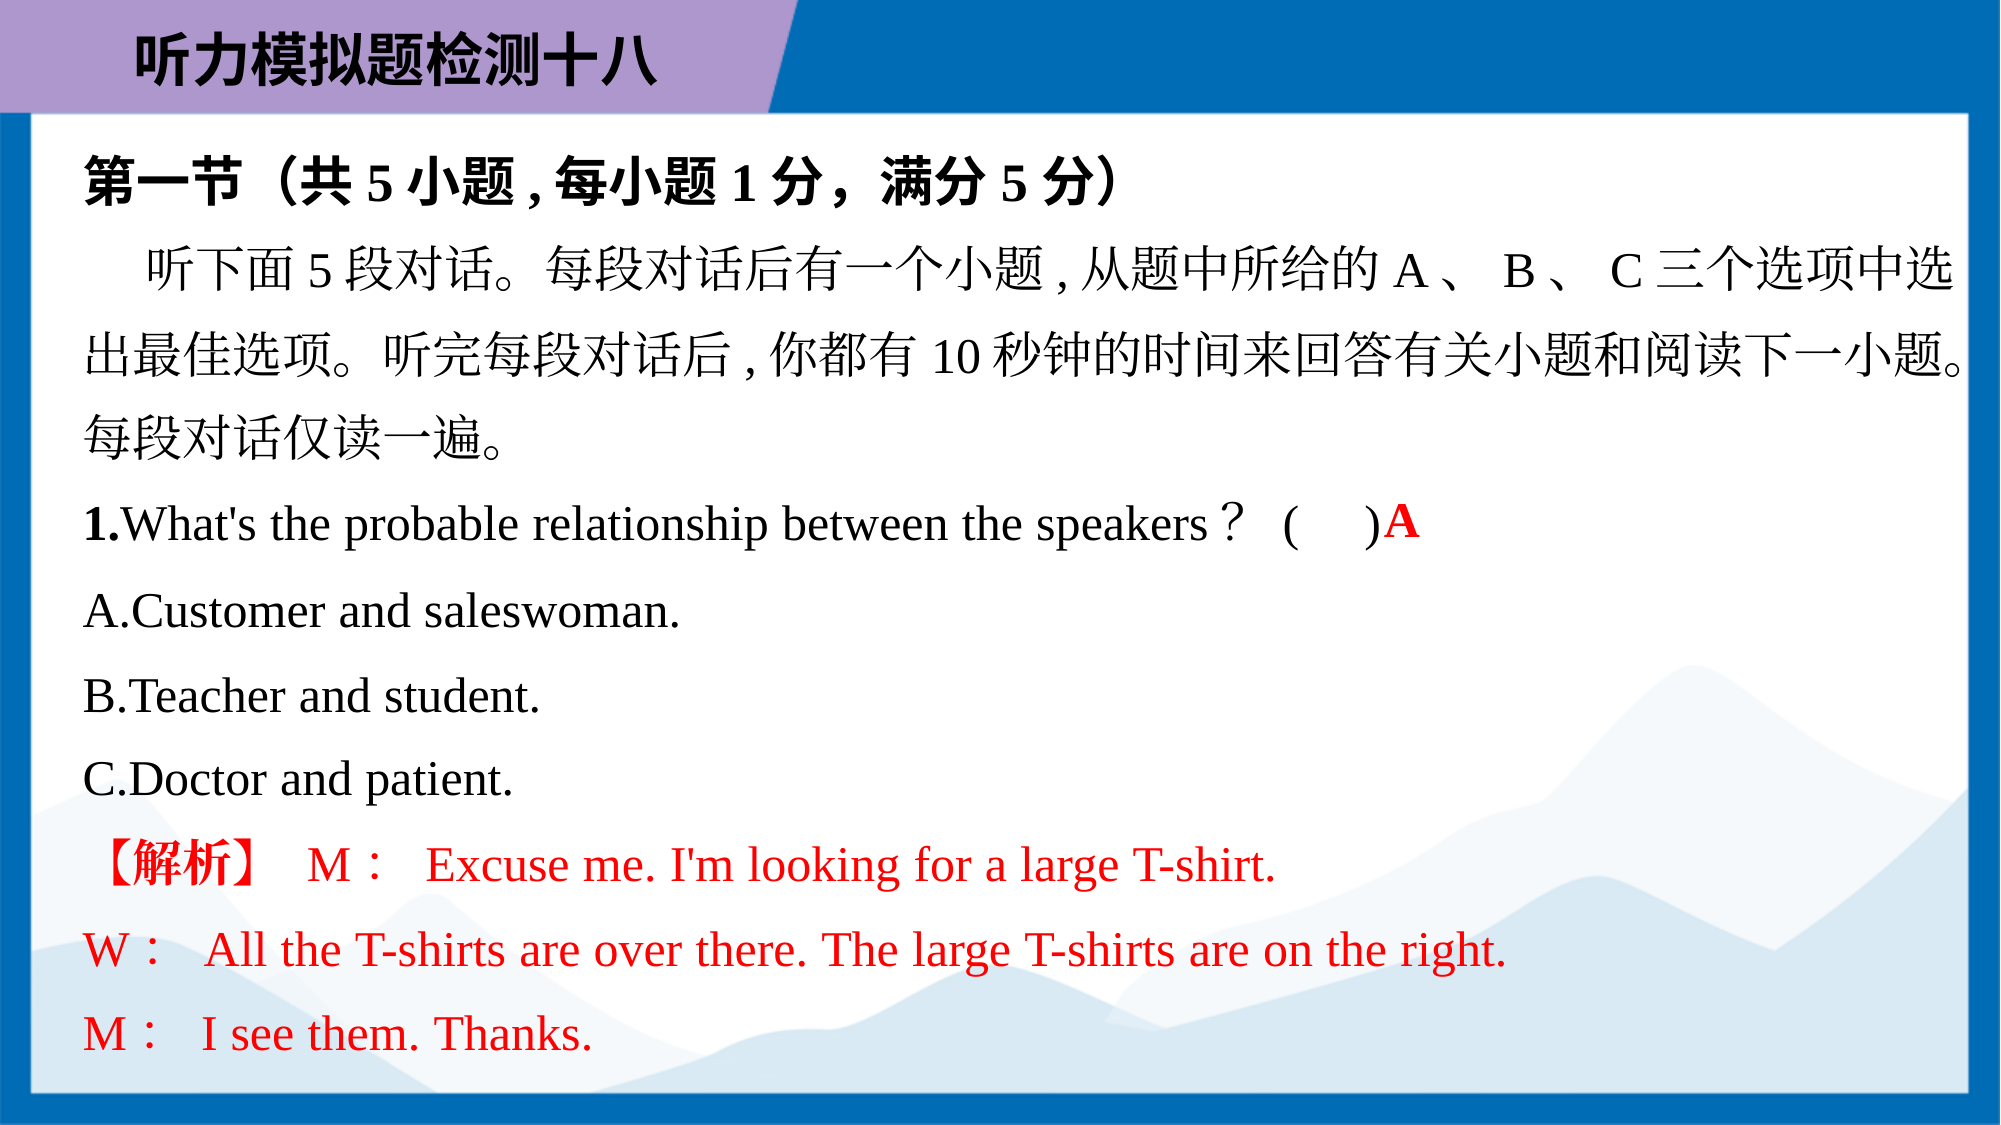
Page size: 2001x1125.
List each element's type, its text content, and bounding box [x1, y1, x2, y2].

text_box 1.What's the probable relationship between the speakers？( ) [82, 467, 1917, 543]
picture [0, 0, 2000, 1125]
text_box 听下面5段对话。每段对话后有一个小题,从题中所给的A、B、C三个选项中选 出最佳选项。听完每段对话后,你都有10秒钟的时间来回答有关小题和阅读下一小题。 每段对话仅读一遍。 [82, 212, 1917, 458]
text_box A [1365, 466, 1438, 541]
text_box 【解析】 M：Excuse me. I'm looking for a large T-shirt. W：All the T-shirts are over there. The large T-shirts are on the right. M：I see them. Thanks. [82, 805, 1917, 1052]
text_box A.Customer and saleswoman. B.Teacher and student. C.Doctor and patient. [82, 551, 1917, 798]
text_box 第一节（共5小题,每小题1分，满分5分） [82, 146, 1917, 212]
